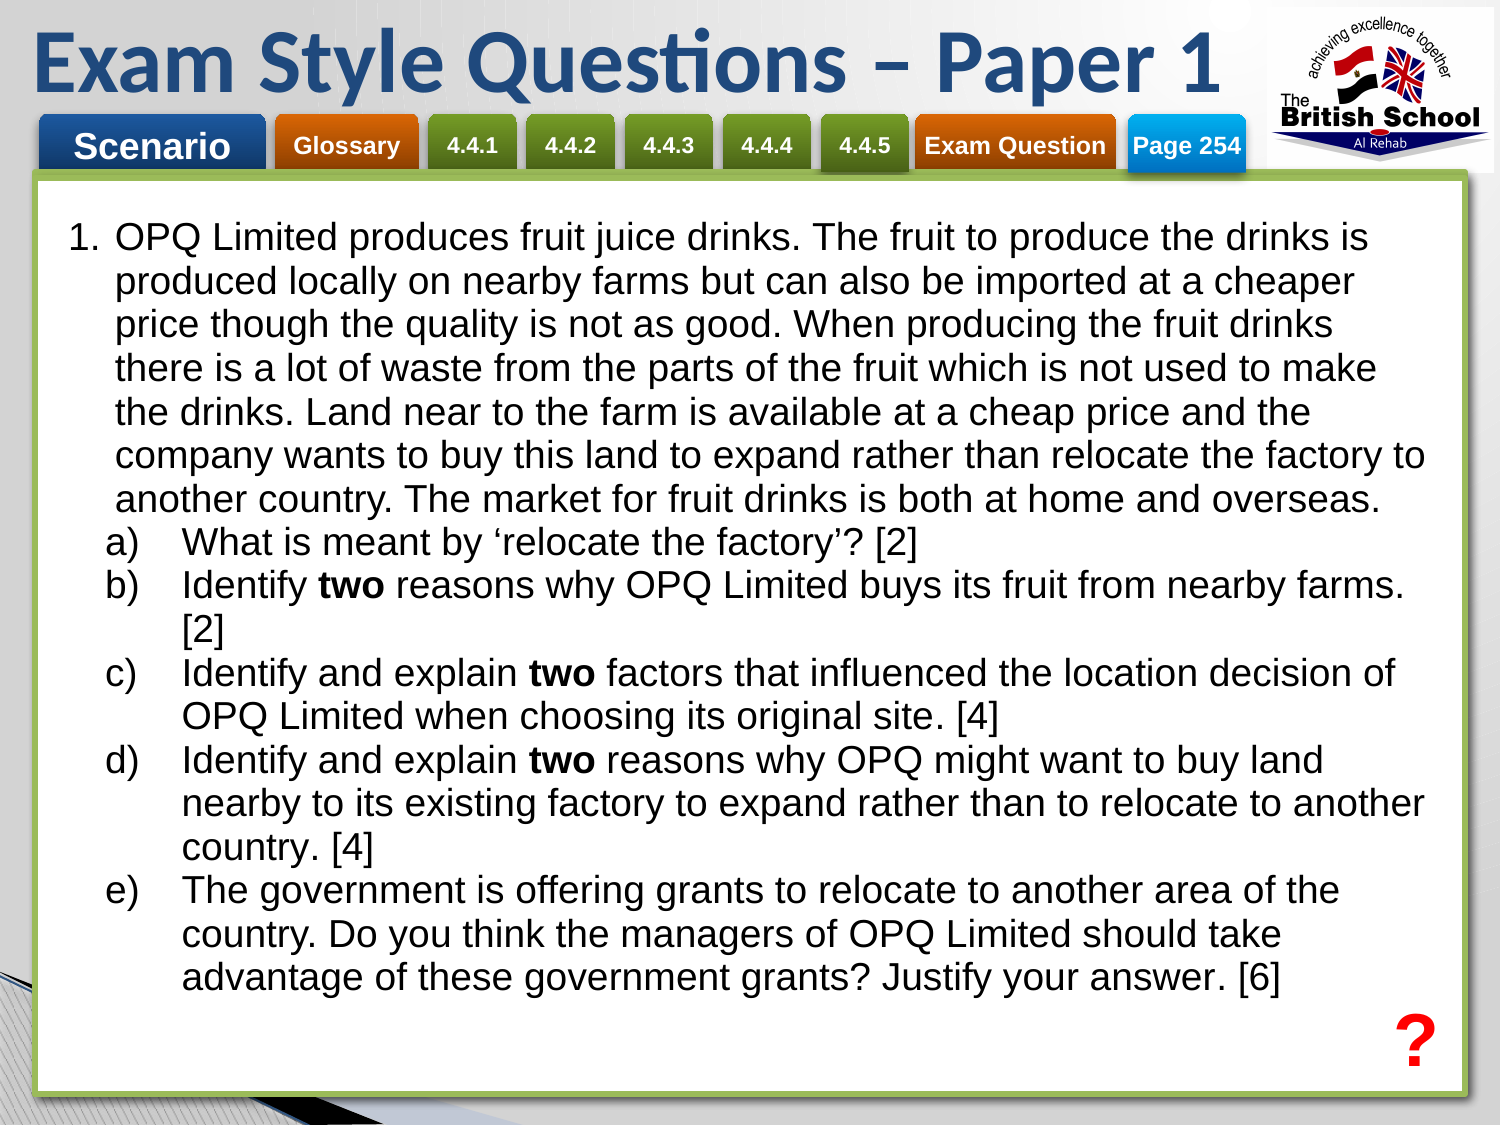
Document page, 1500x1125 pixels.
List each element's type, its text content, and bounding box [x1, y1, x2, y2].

table_header OPQ Limited produces fruit juice drinks. The fruit to produce the drinks is produced locally on nearby farms but can also be imported at a cheaper price though the quality is not as good. When producing the fruit drinks there is a lot of waste from the parts of the fruit which is not used to make the drinks. Land near to the farm is available at a cheap price and the company wants to buy this land to expand rather than relocate the factory to another country. The market for fruit drinks is both at home and overseas. What is meant by ‘relocate the factory’? [2] Identify two reasons why OPQ Limited buys its fruit from nearby farms. [2] Identify and explain two factors that influenced the location decision of OPQ Limited when choosing its original site. [4] Identify and explain two reasons why OPQ might want to buy land nearby to its existing factory to expand rather than to relocate to another country. [4] The government is offering grants to relocate to another area of the country. Do you think the managers of OPQ Limited should take advantage of these government grants? Justify your answer. [6] [53, 208, 1447, 1081]
text_box [35, 178, 1465, 1094]
picture [281, 1114, 303, 1125]
title Exam Style Questions – Paper 1 [17, 7, 1258, 106]
picture [1267, 7, 1495, 173]
text_box Page 254 [1127, 114, 1247, 173]
text_box ? [1387, 991, 1446, 1082]
